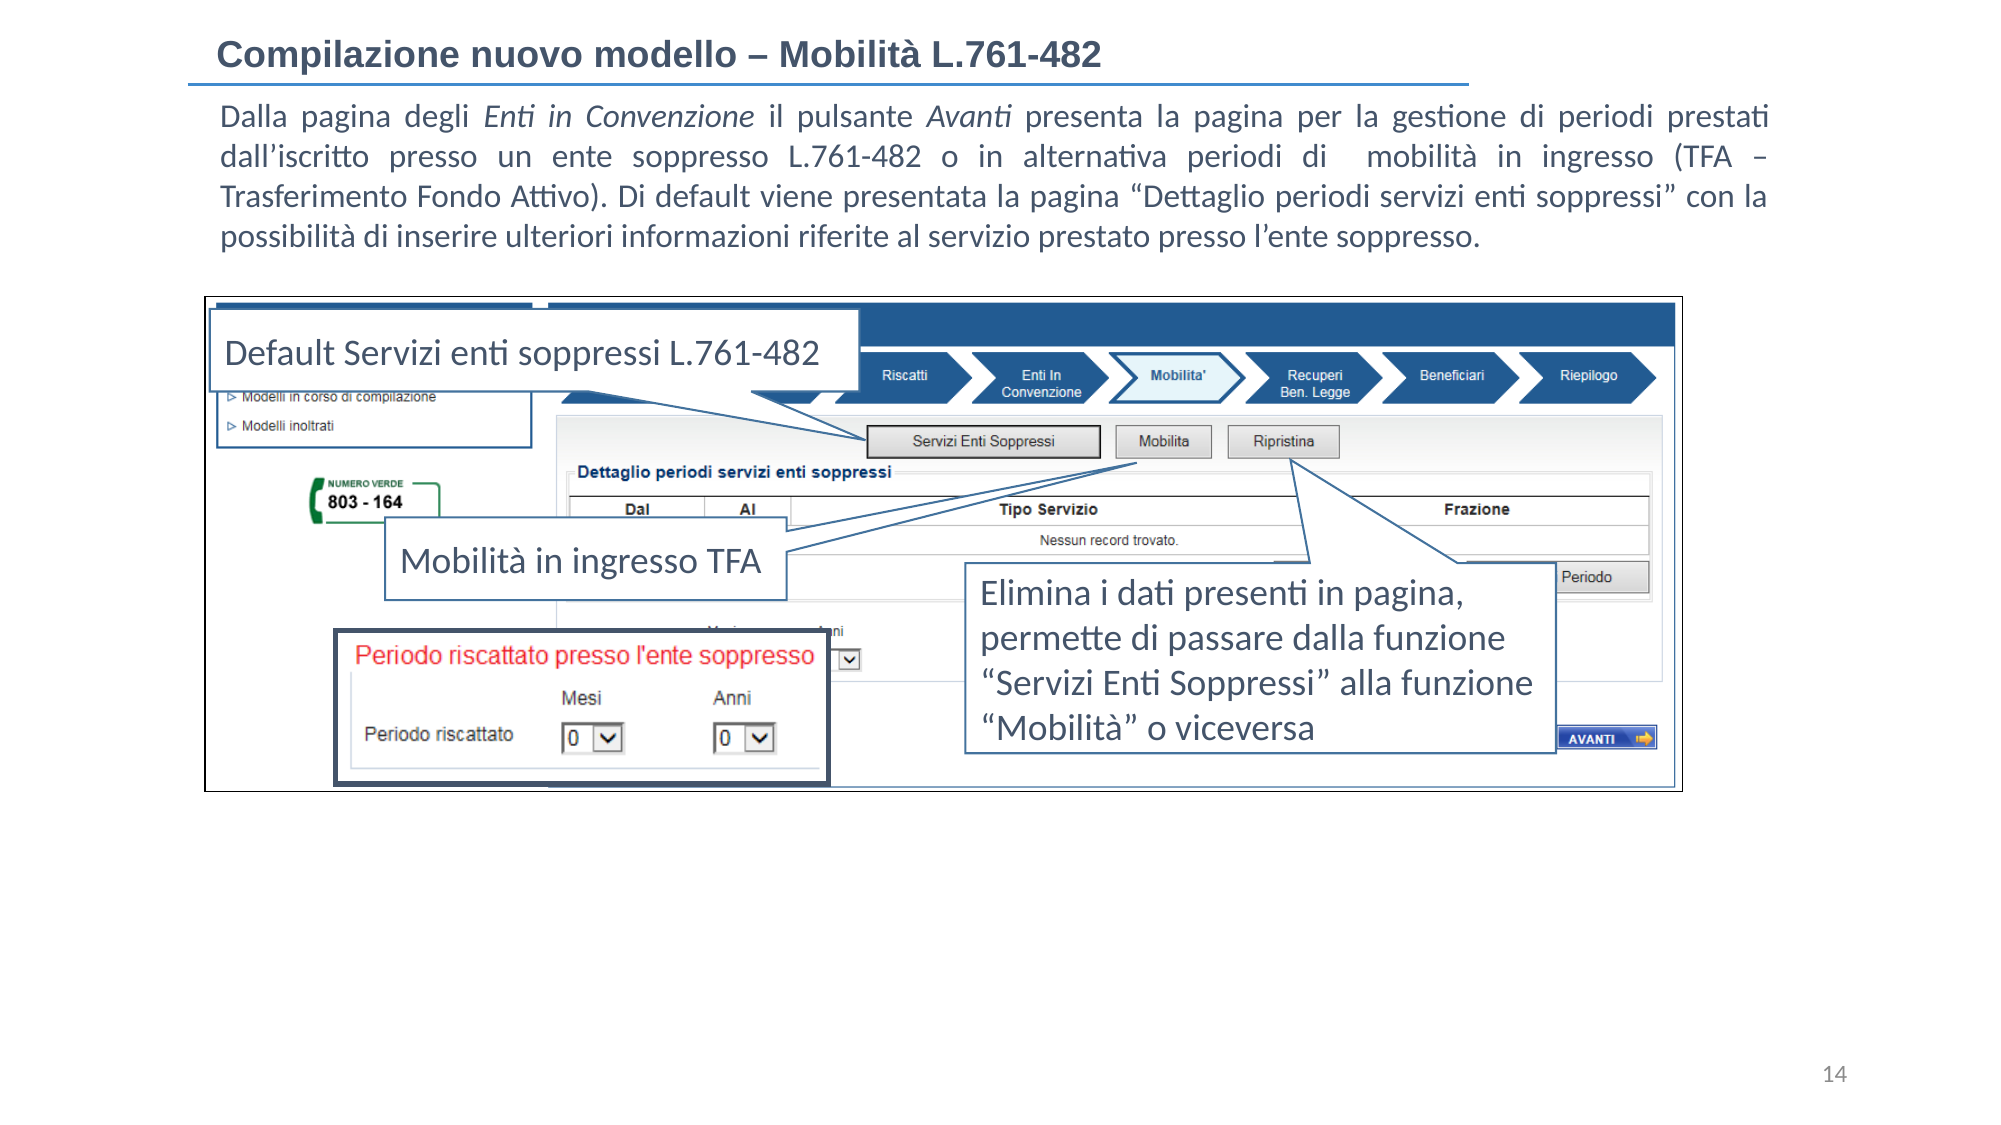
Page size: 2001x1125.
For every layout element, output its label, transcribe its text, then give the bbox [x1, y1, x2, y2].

text_box Compilazione nuovo modello – Mobilità L.761-482 [201, 22, 1129, 83]
picture [205, 296, 1682, 791]
text_box Dalla pagina degli Enti in Convenzione il pulsante Avanti presenta la pagina per la gestione di periodi prestati dall’iscritto presso un ente soppresso L.761-482 o in alternativa periodi di mobilità in ingresso (TFA – Trasferimento Fondo Attivo). Di default viene presentata la pagina “Dettaglio periodi servizi enti soppressi” con la possibilità di inserire ulteriori informazioni riferite al servizio prestato presso l’ente soppresso. [205, 87, 1786, 262]
slide_number 14 [1412, 1042, 1863, 1103]
